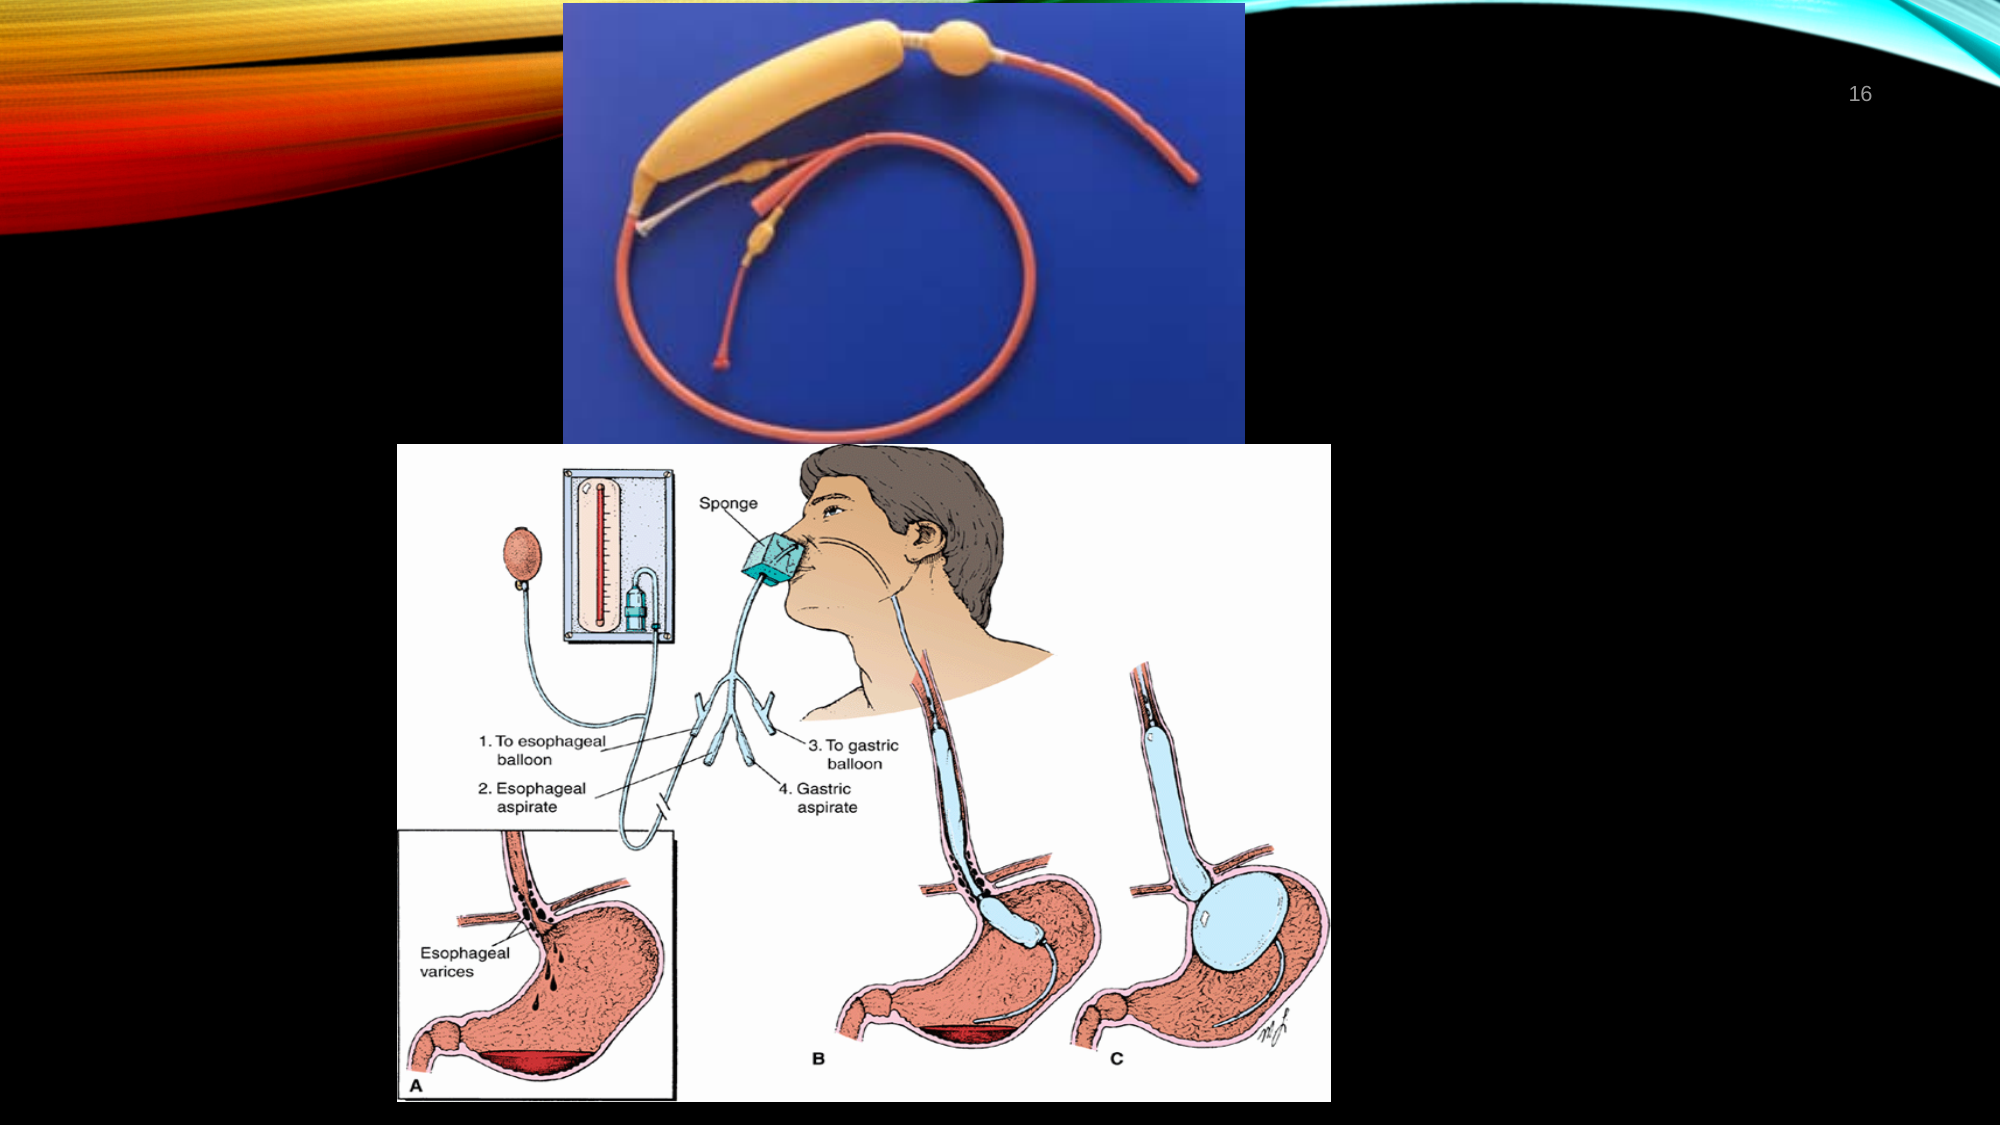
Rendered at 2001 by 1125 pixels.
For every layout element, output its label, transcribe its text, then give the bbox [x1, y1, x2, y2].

slide_number 16 [1437, 62, 1888, 123]
picture [397, 443, 1331, 1102]
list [562, 2, 1245, 443]
picture [0, 0, 2000, 237]
